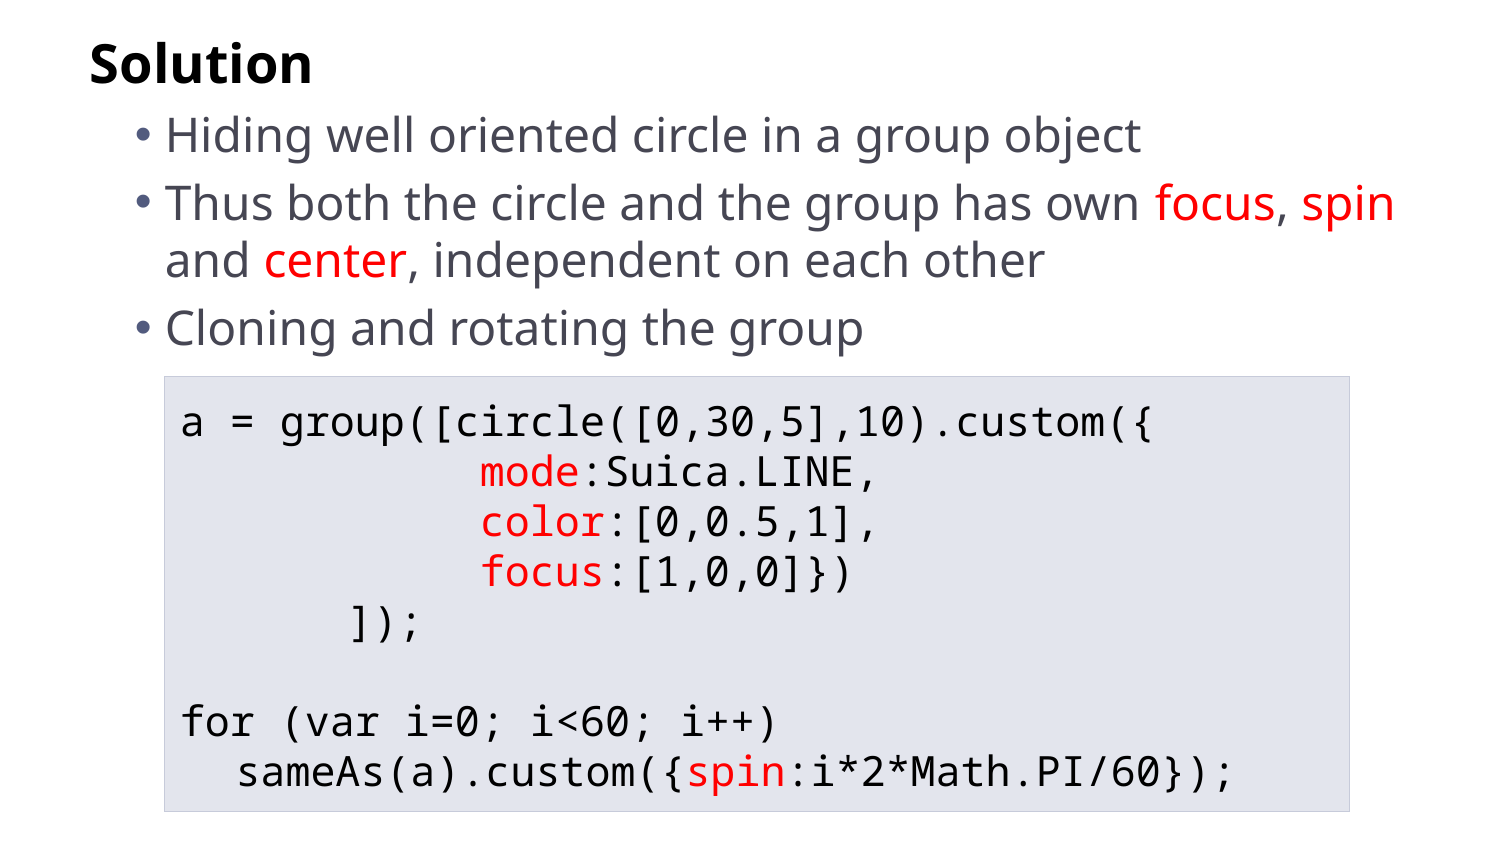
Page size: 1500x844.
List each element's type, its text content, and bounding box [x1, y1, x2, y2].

text_box a = group([circle([0,30,5],10).custom({ mode:Suica.LINE, color:[0,0.5,1], focus:[1,0,0]}) ]); for (var i=0; i<60; i++) sameAs(a).custom({spin:i*2*Math.PI/60}); [164, 376, 1350, 812]
list Solution Hiding well oriented circle in a group object Thus both the circle and the group has own focus, spin and center, independent on each other Cloning and rotating the group [75, 21, 1475, 835]
